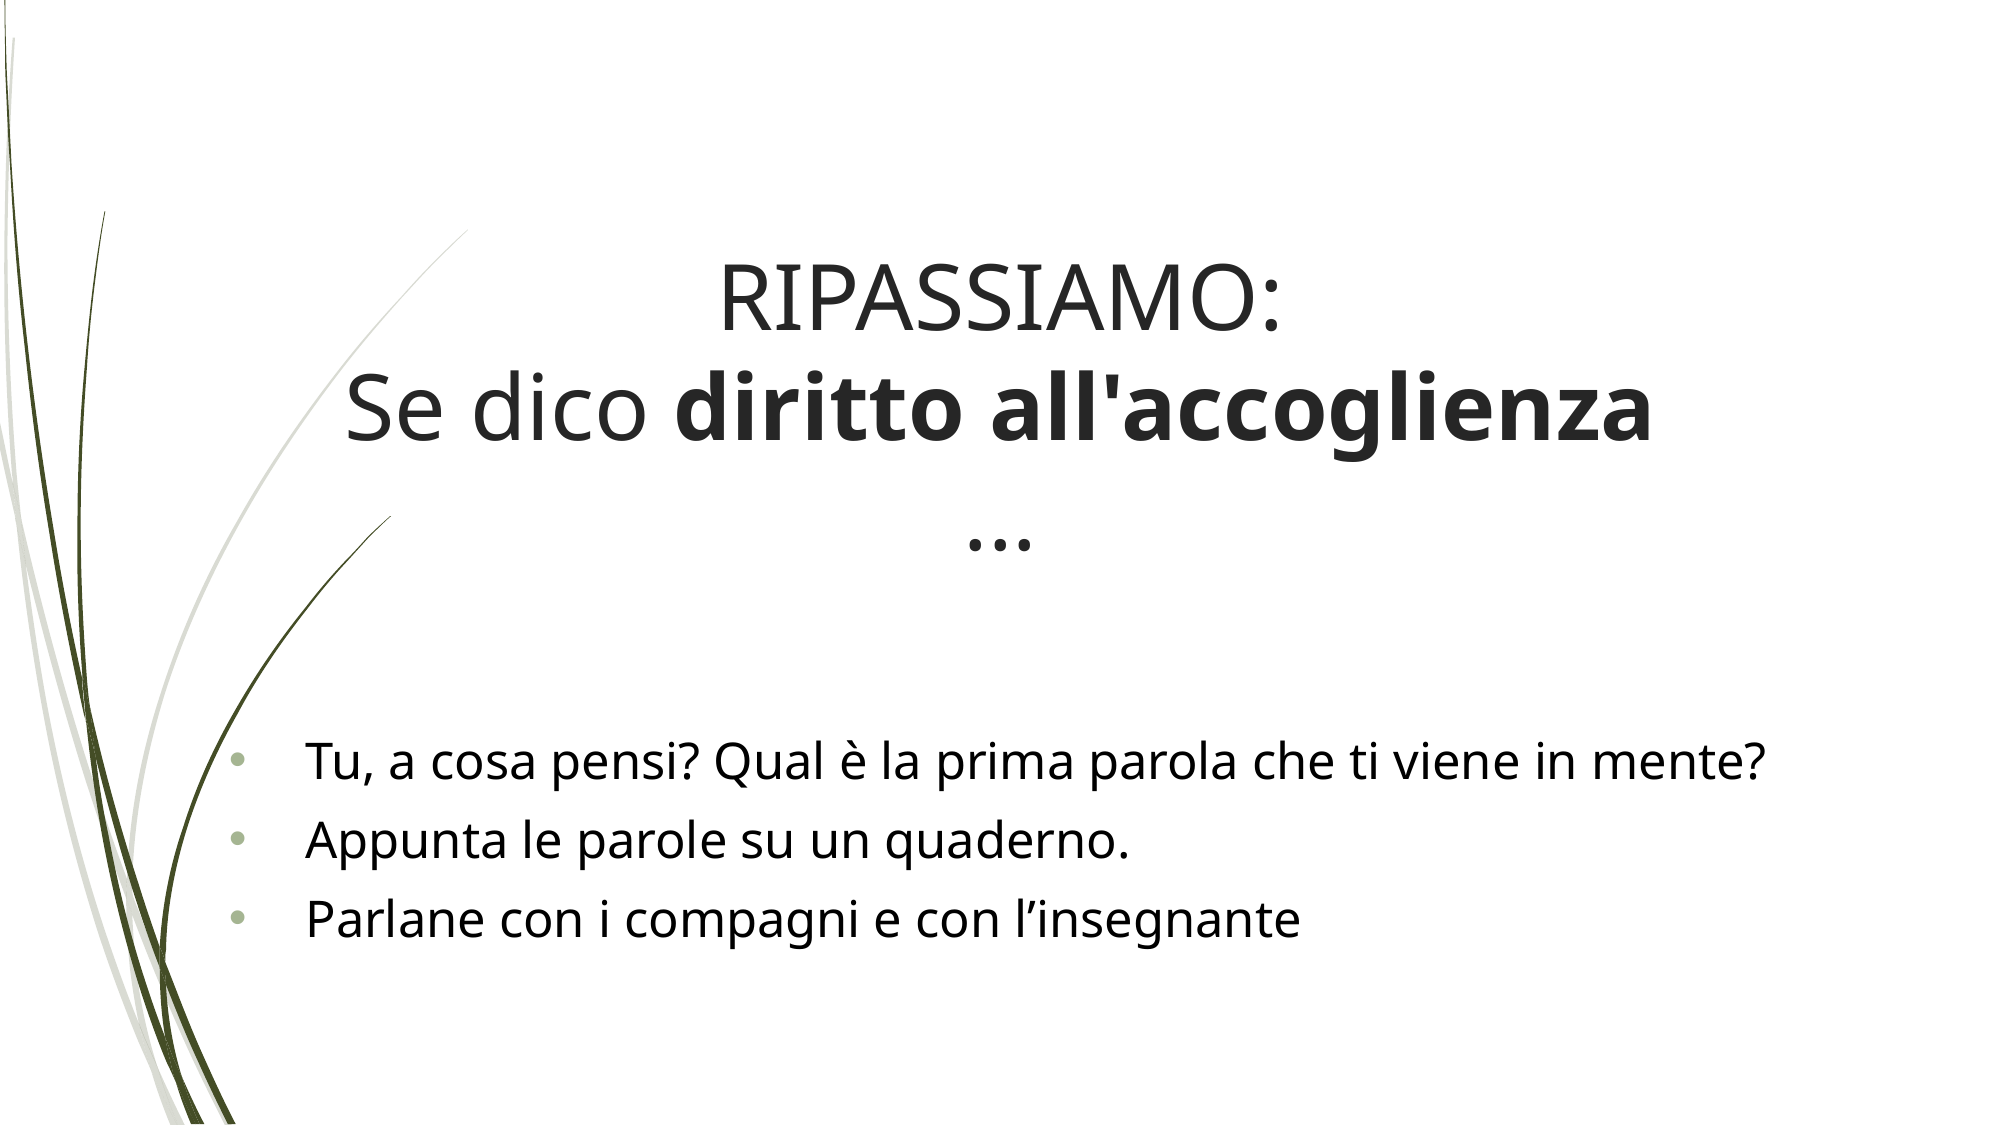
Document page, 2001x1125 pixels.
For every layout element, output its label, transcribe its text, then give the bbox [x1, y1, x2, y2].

list Tu, a cosa pensi? Qual è la prima parola che ti viene in mente? Appunta le parole su un quaderno. Parlane con i compagni e con l’insegnante [213, 712, 1788, 964]
title RIPASSIAMO: Se dico diritto all'accoglienza ... [213, 161, 1788, 646]
